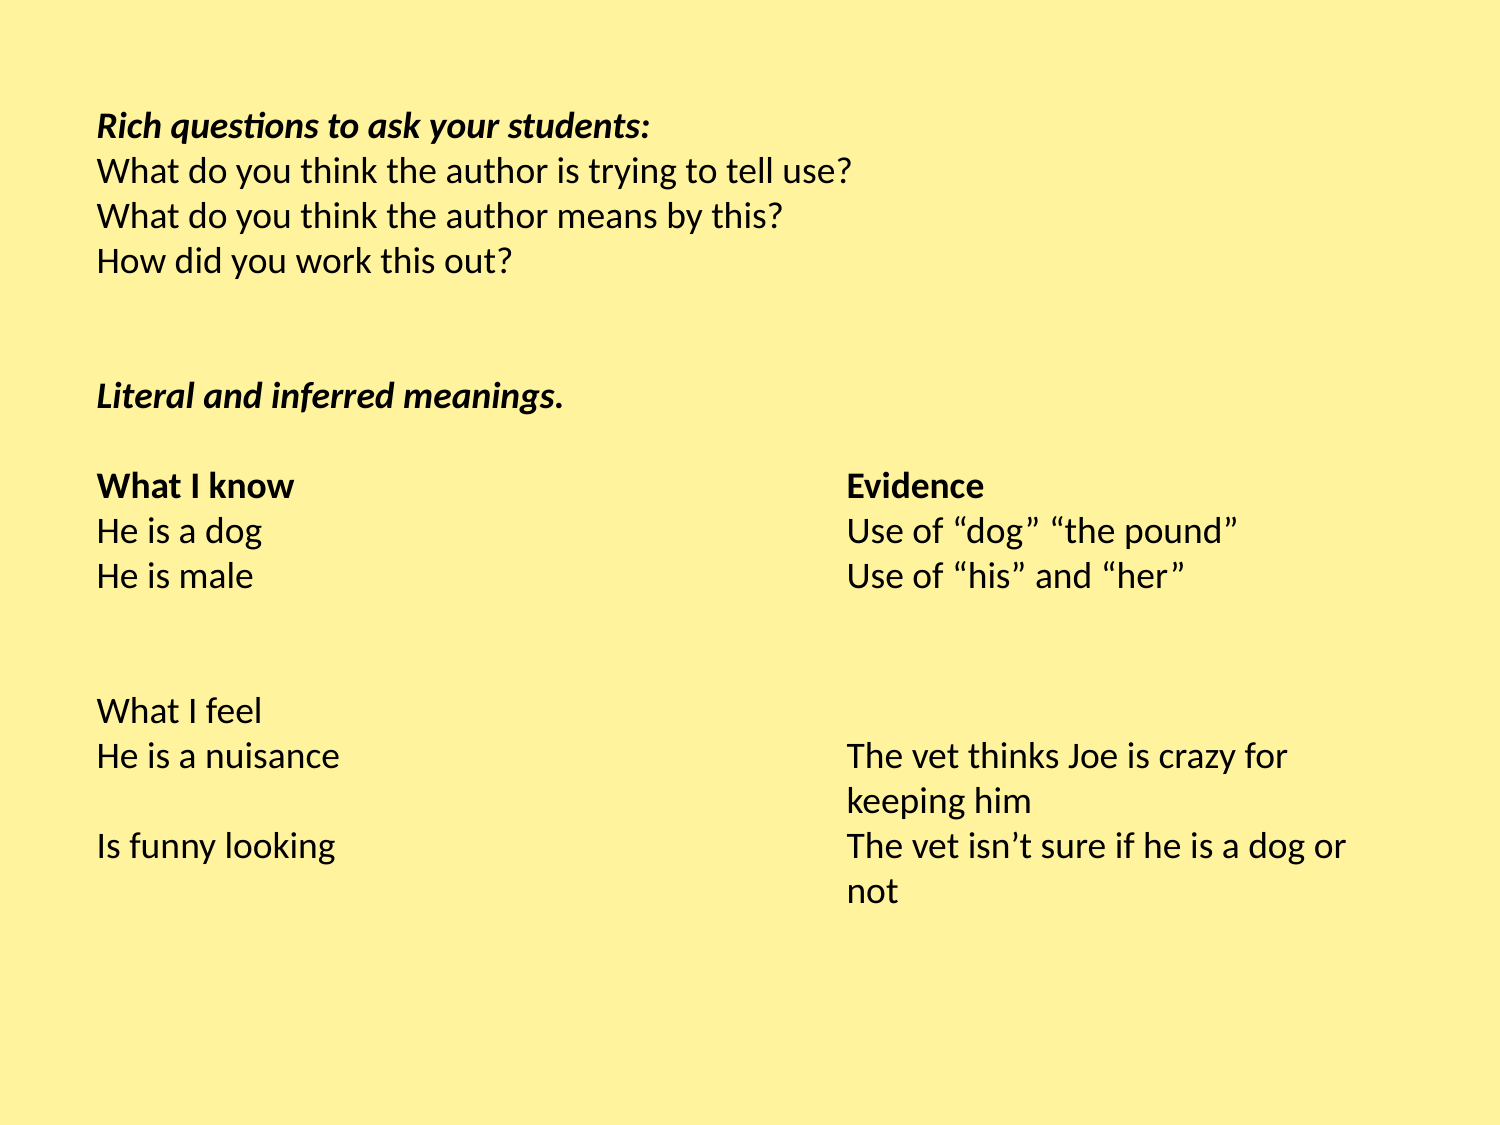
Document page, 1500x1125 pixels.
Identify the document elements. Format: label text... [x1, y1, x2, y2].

text_box Rich questions to ask your students: What do you think the author is trying to tell use? What do you think the author means by this? How did you work this out? Literal and inferred meanings. What I know Evidence He is a dog Use of “dog” “the pound” He is male Use of “his” and “her” What I feel He is a nuisance The vet thinks Joe is crazy for keeping him Is funny looking The vet isn’t sure if he is a dog or not [81, 93, 1418, 919]
